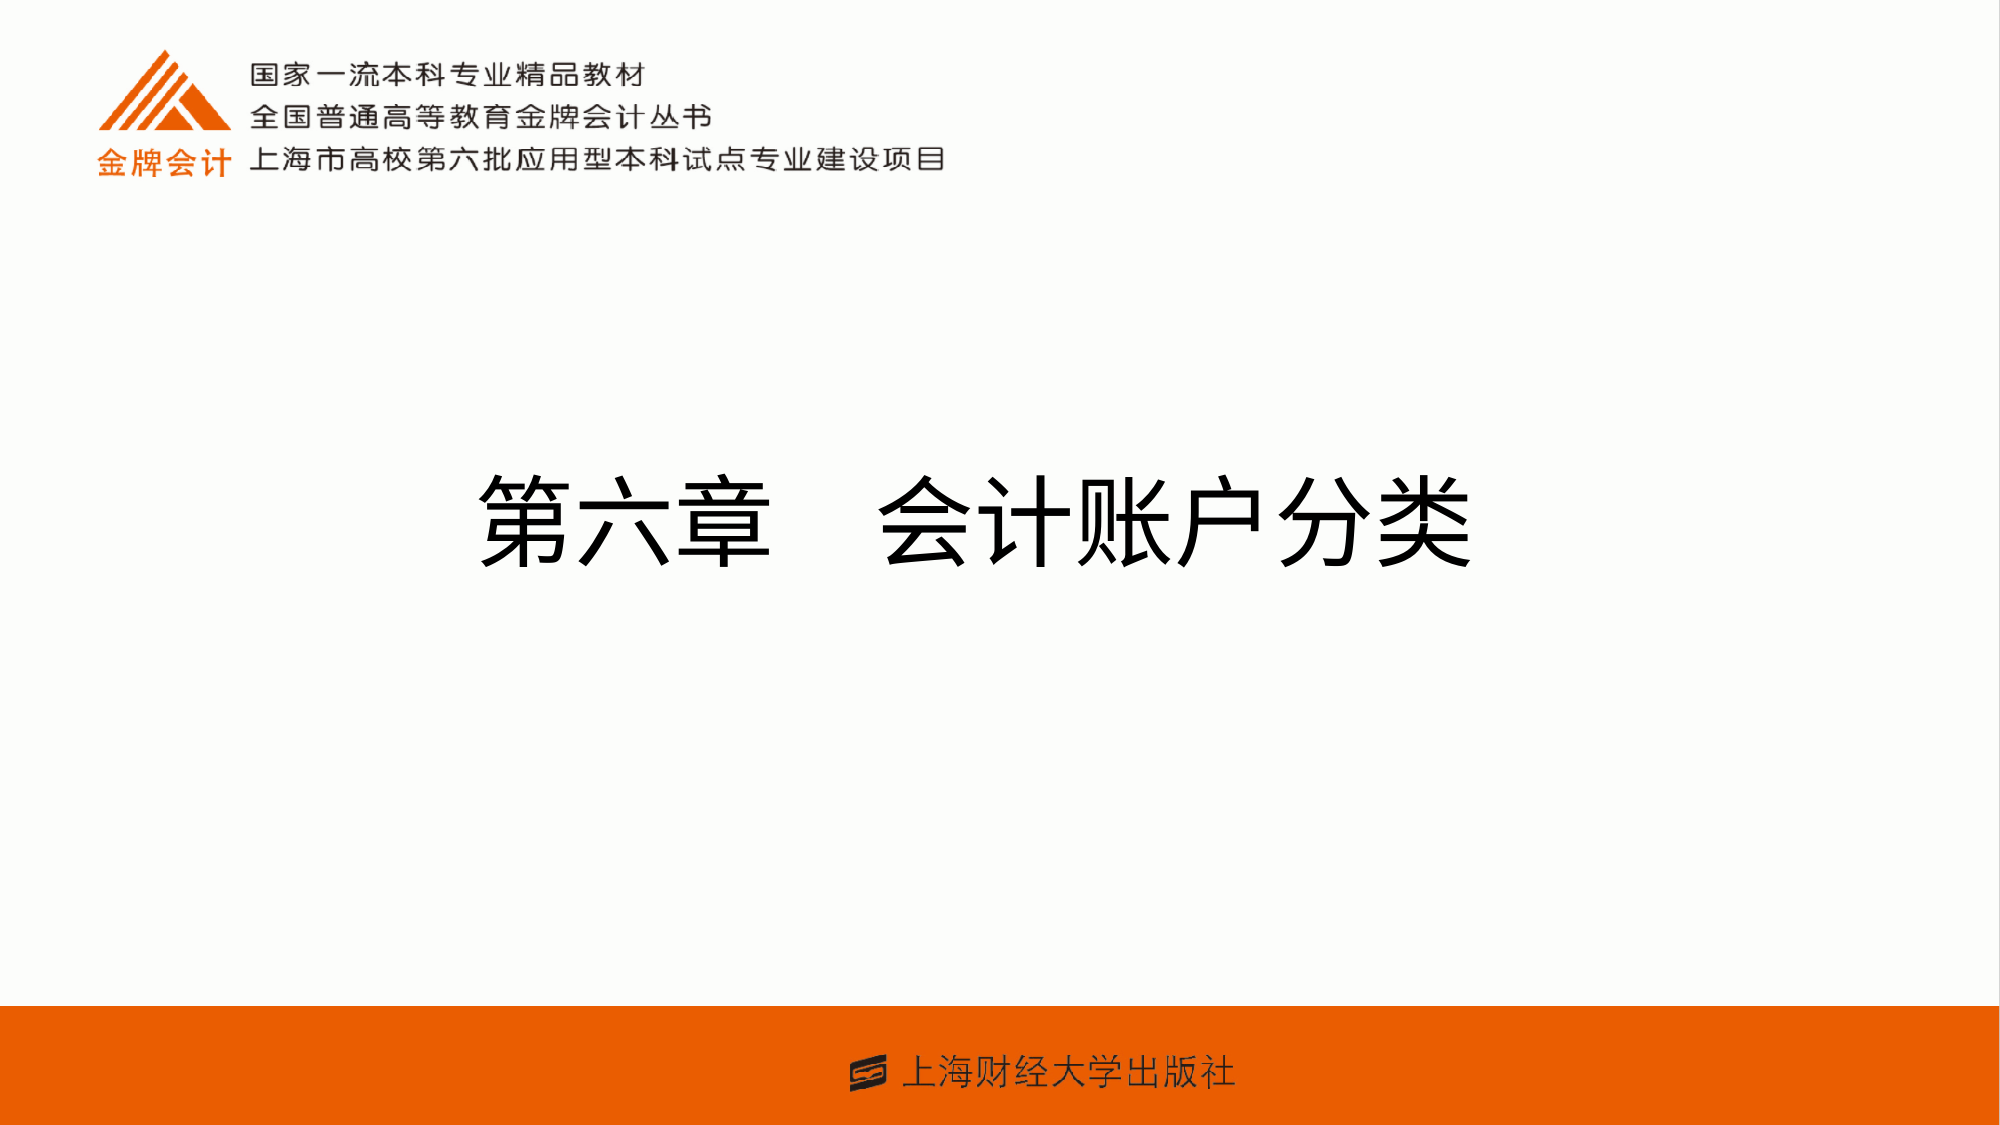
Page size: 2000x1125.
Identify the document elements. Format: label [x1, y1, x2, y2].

list [0, 0, 2000, 1125]
